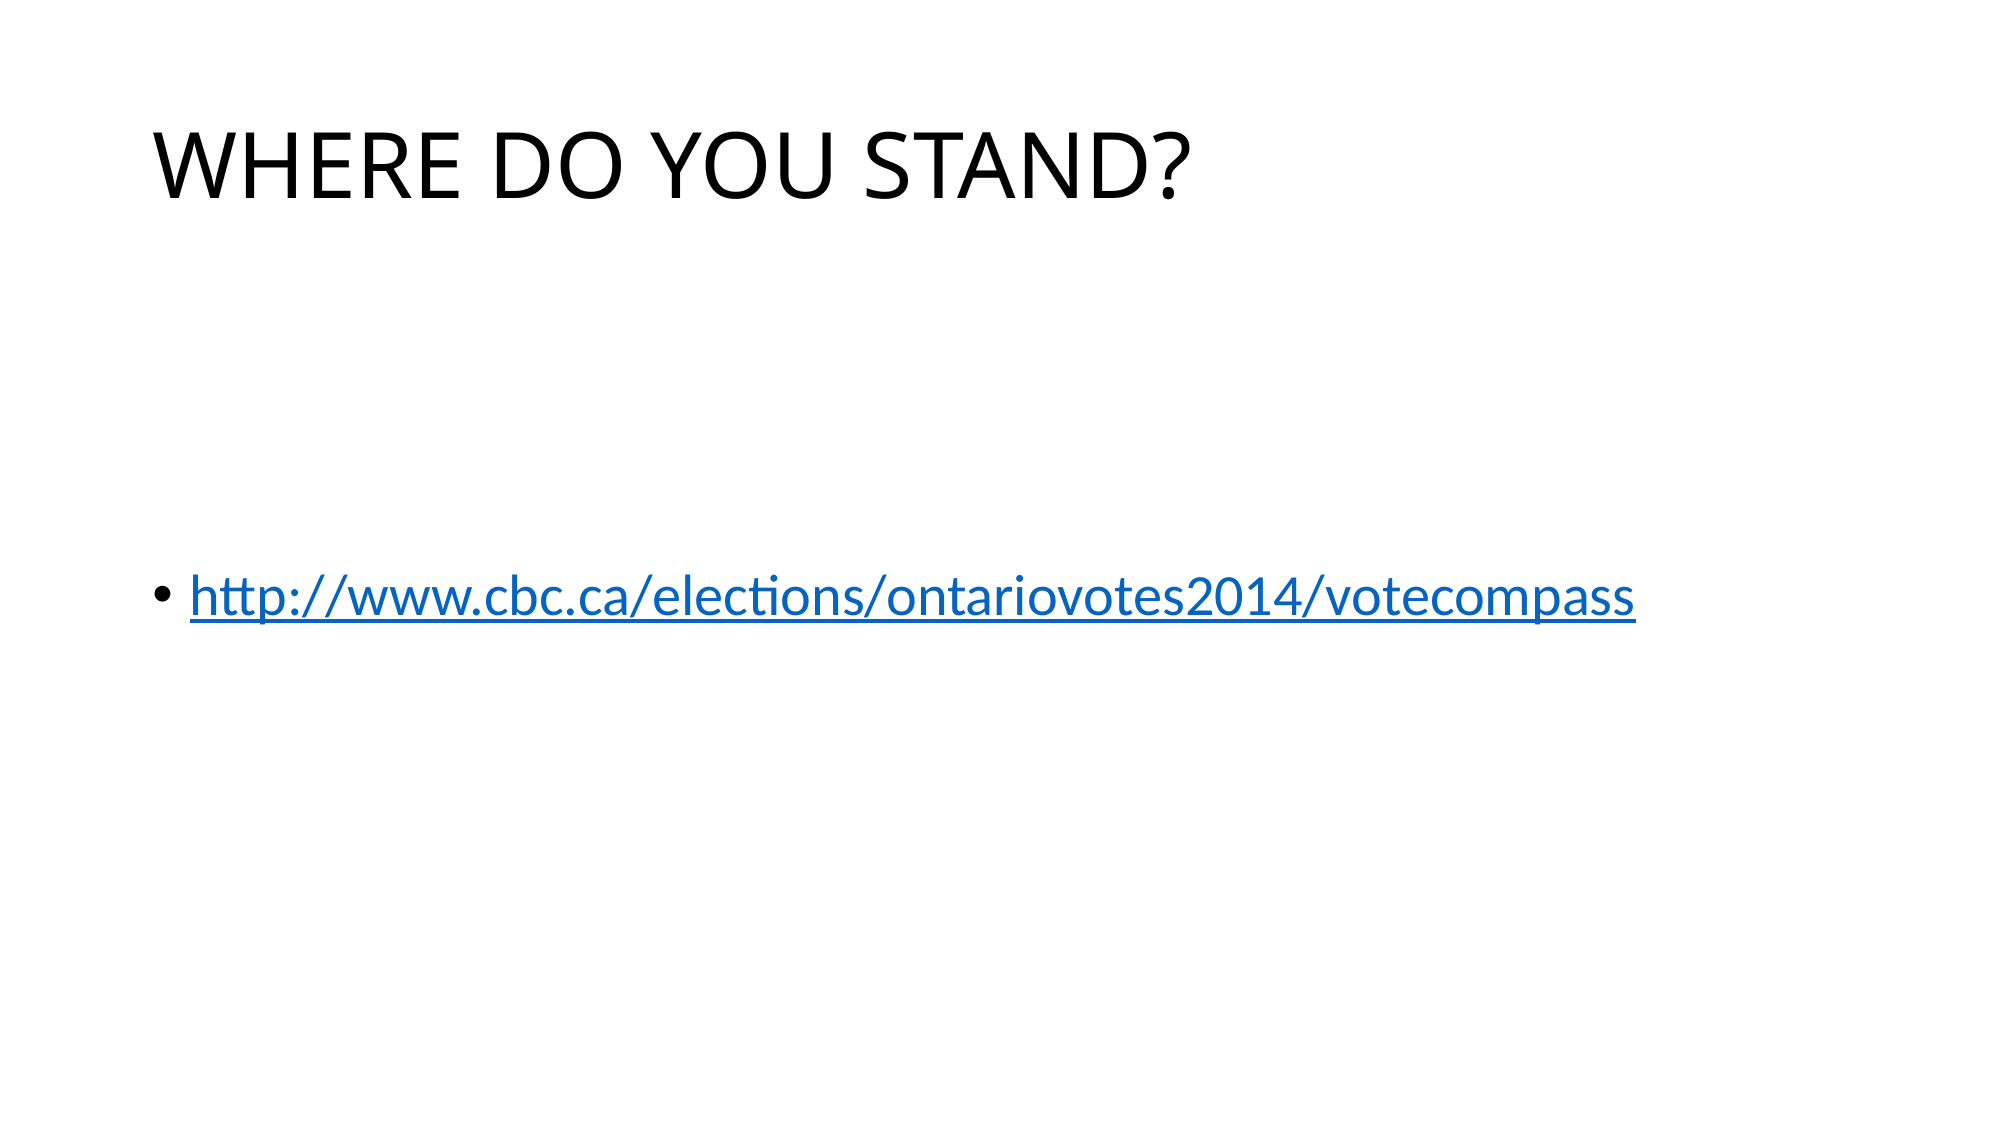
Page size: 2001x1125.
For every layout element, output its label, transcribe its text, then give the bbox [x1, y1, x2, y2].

list http://www.cbc.ca/elections/ontariovotes2014/votecompass [137, 299, 1863, 1014]
title WHERE DO YOU STAND? [137, 59, 1863, 278]
